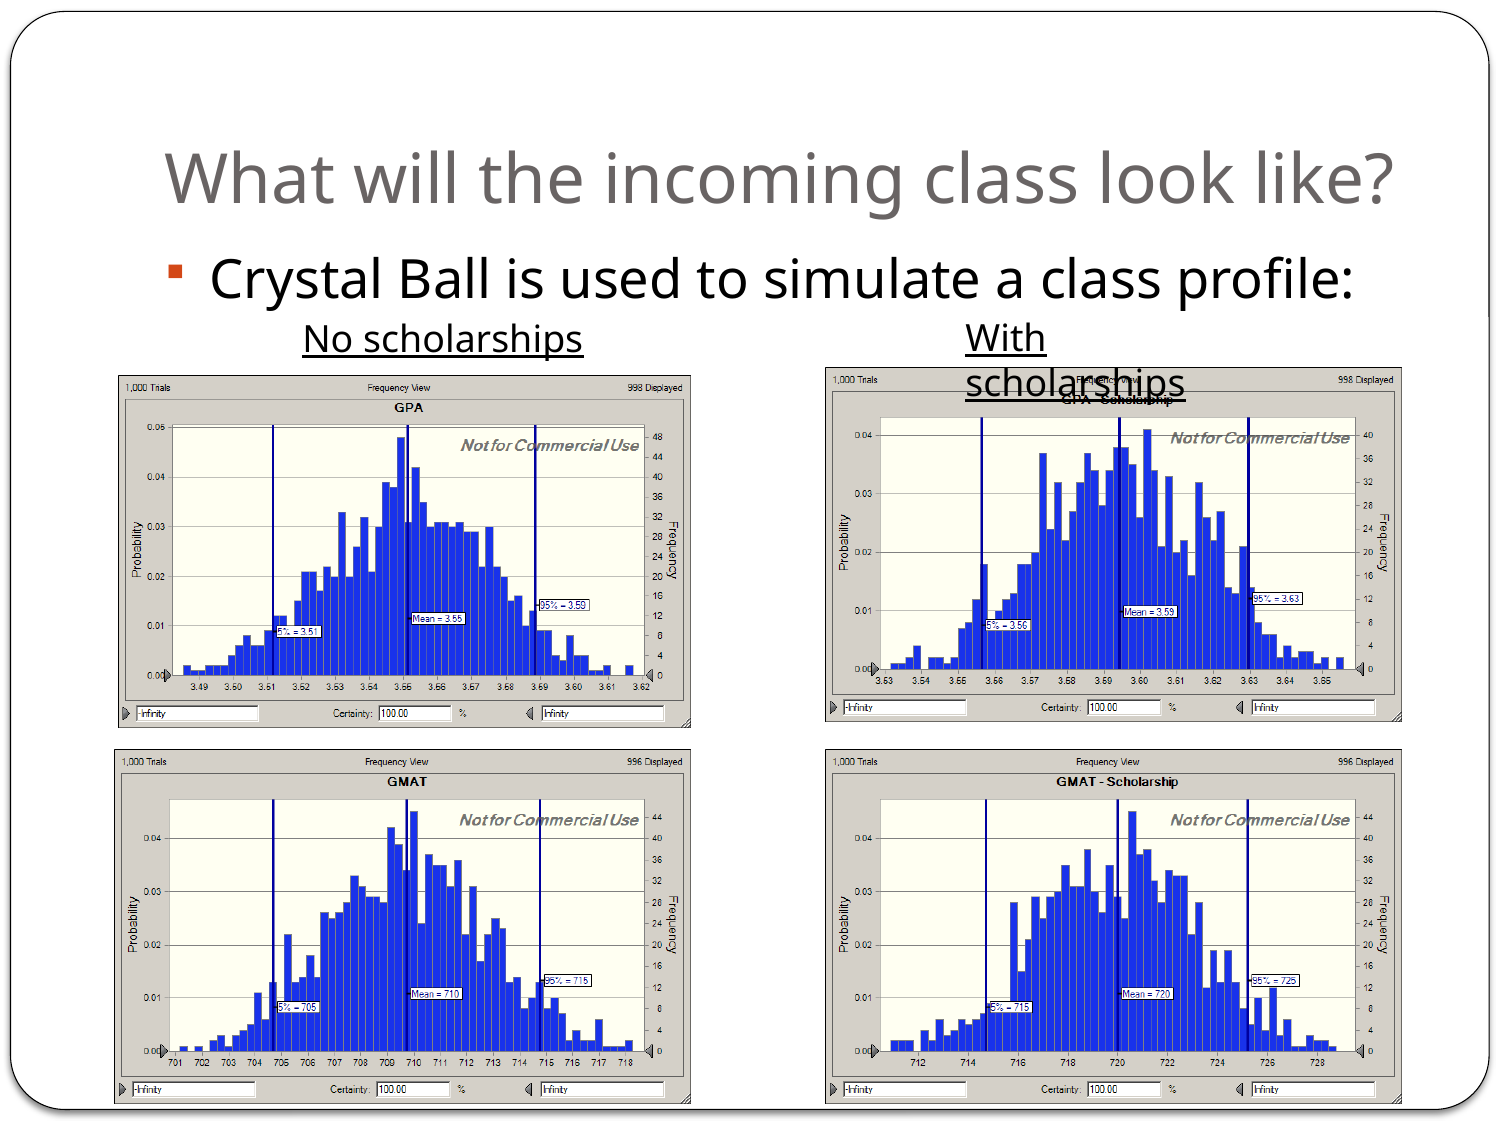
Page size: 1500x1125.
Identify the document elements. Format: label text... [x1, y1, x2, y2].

text_box With scholarships [950, 306, 1276, 365]
picture [114, 749, 691, 1105]
picture [824, 367, 1402, 722]
list Crystal Ball is used to simulate a class profile: [150, 237, 1425, 988]
title What will the incoming class look like? [150, 45, 1425, 233]
text_box No scholarships [287, 307, 613, 367]
picture [118, 375, 691, 728]
picture [824, 749, 1402, 1105]
